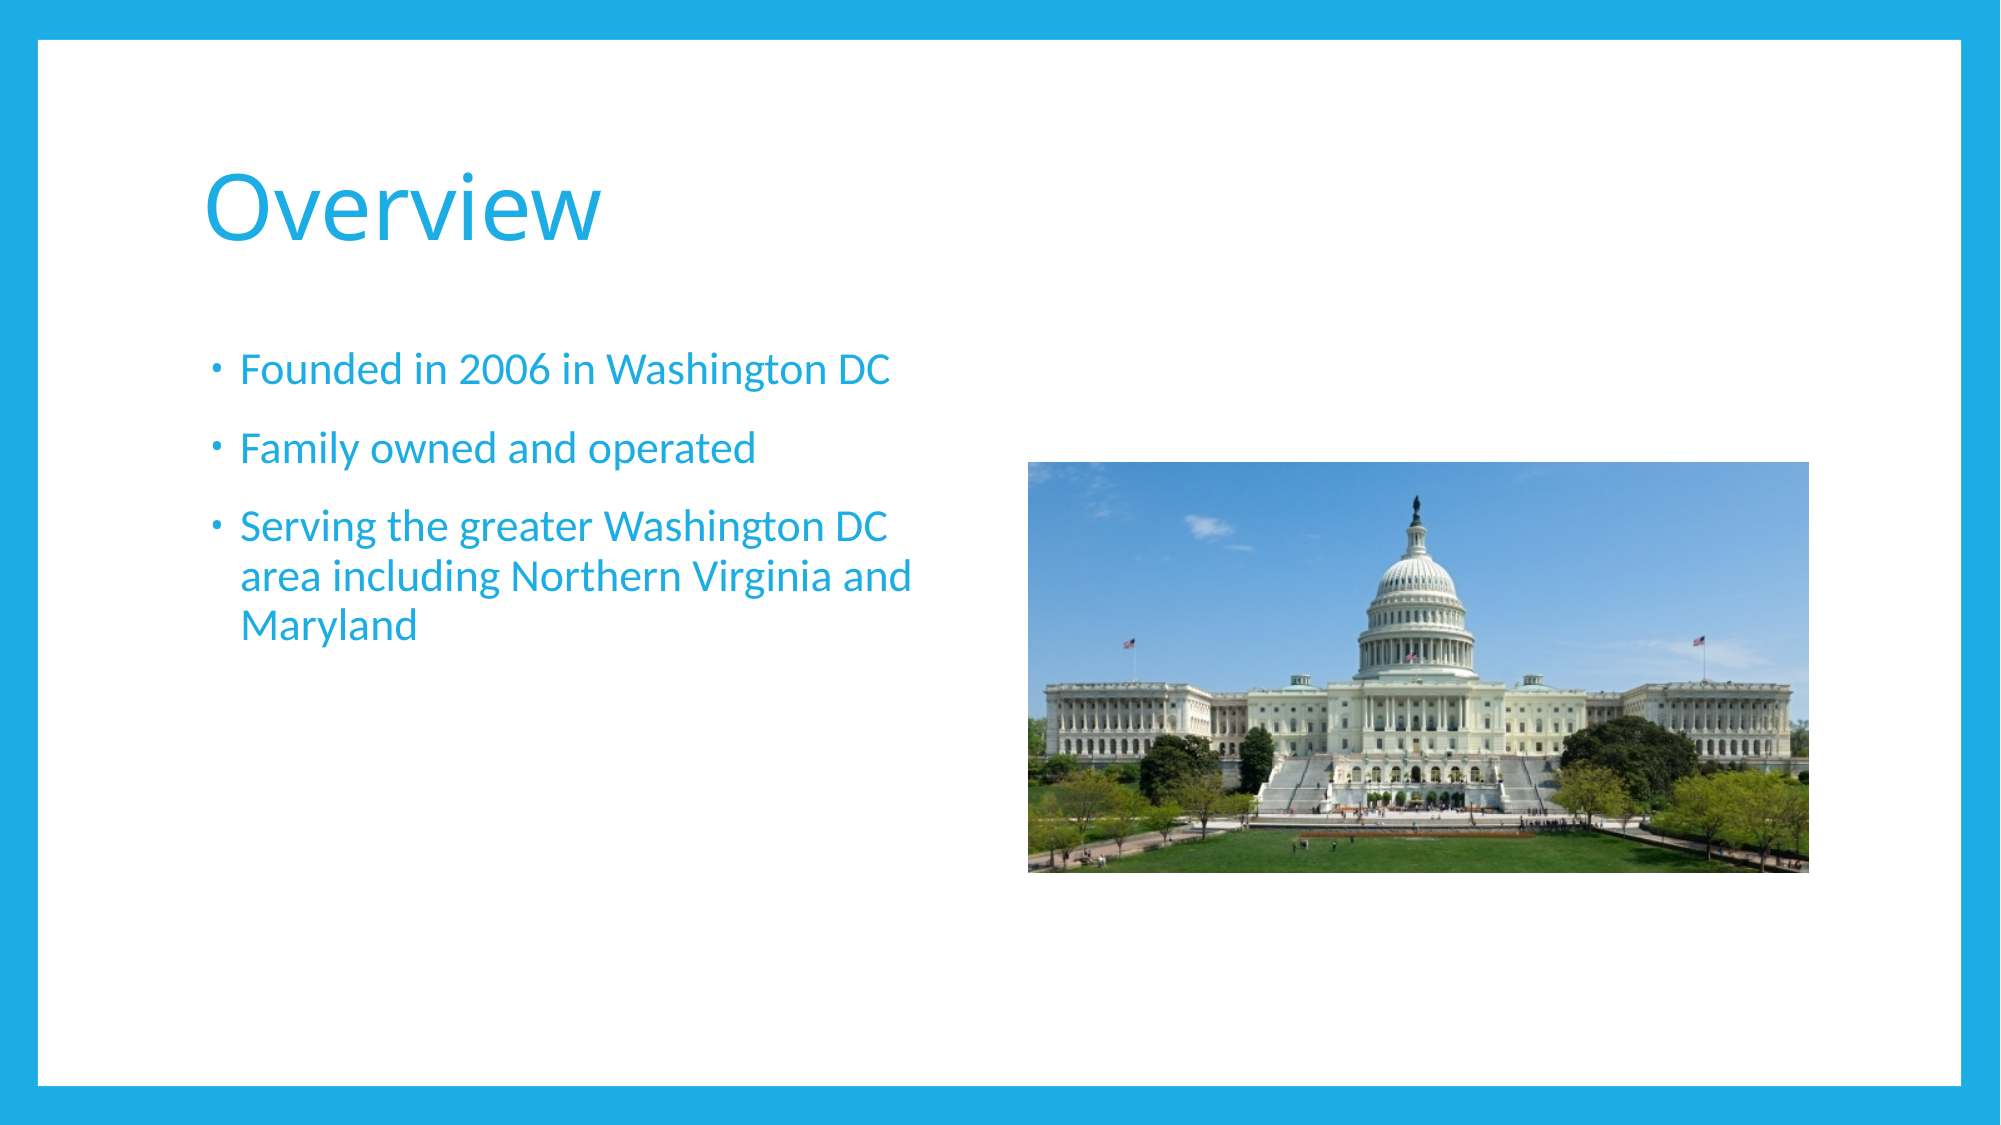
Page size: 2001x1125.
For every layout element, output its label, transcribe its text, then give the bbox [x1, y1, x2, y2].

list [1027, 462, 1809, 873]
list Founded in 2006 in Washington DC Family owned and operated Serving the greater Washington DC area including Northern Virginia and Maryland [187, 337, 968, 998]
title Overview [187, 99, 1808, 323]
